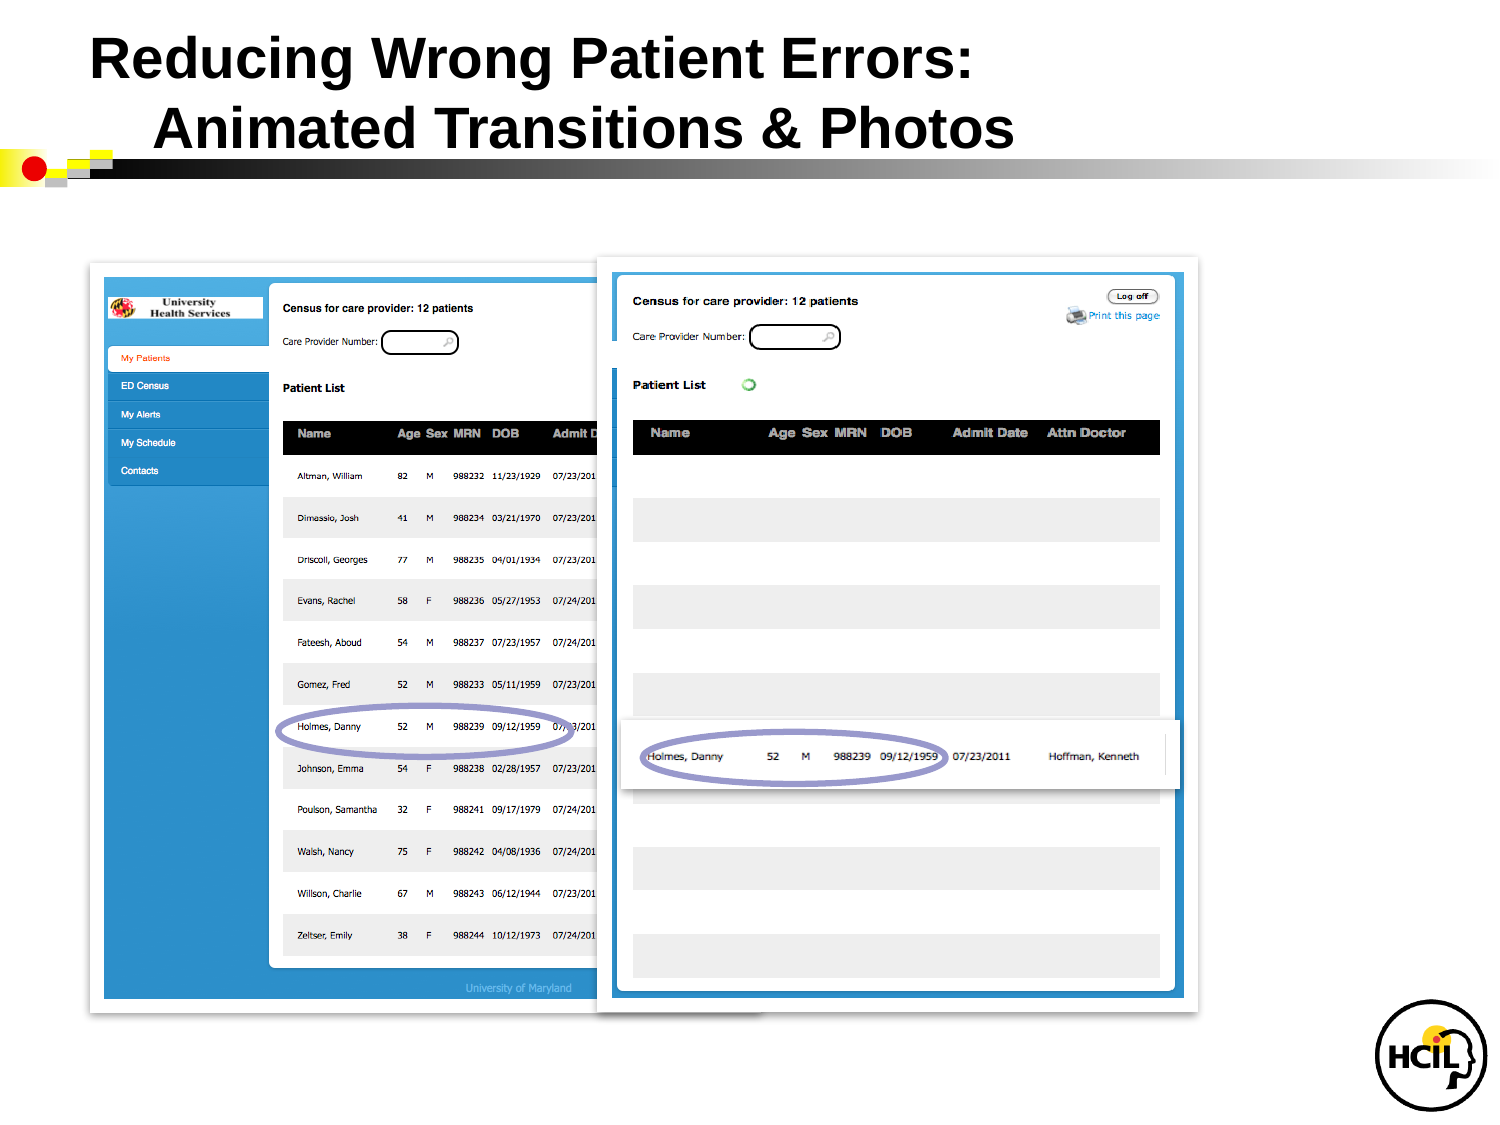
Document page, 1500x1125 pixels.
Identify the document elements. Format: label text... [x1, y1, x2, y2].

text_box Reducing Wrong Patient Errors: Animated Transitions & Photos [74, 12, 1425, 200]
picture [104, 277, 747, 999]
picture [1374, 999, 1488, 1112]
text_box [611, 271, 1185, 998]
